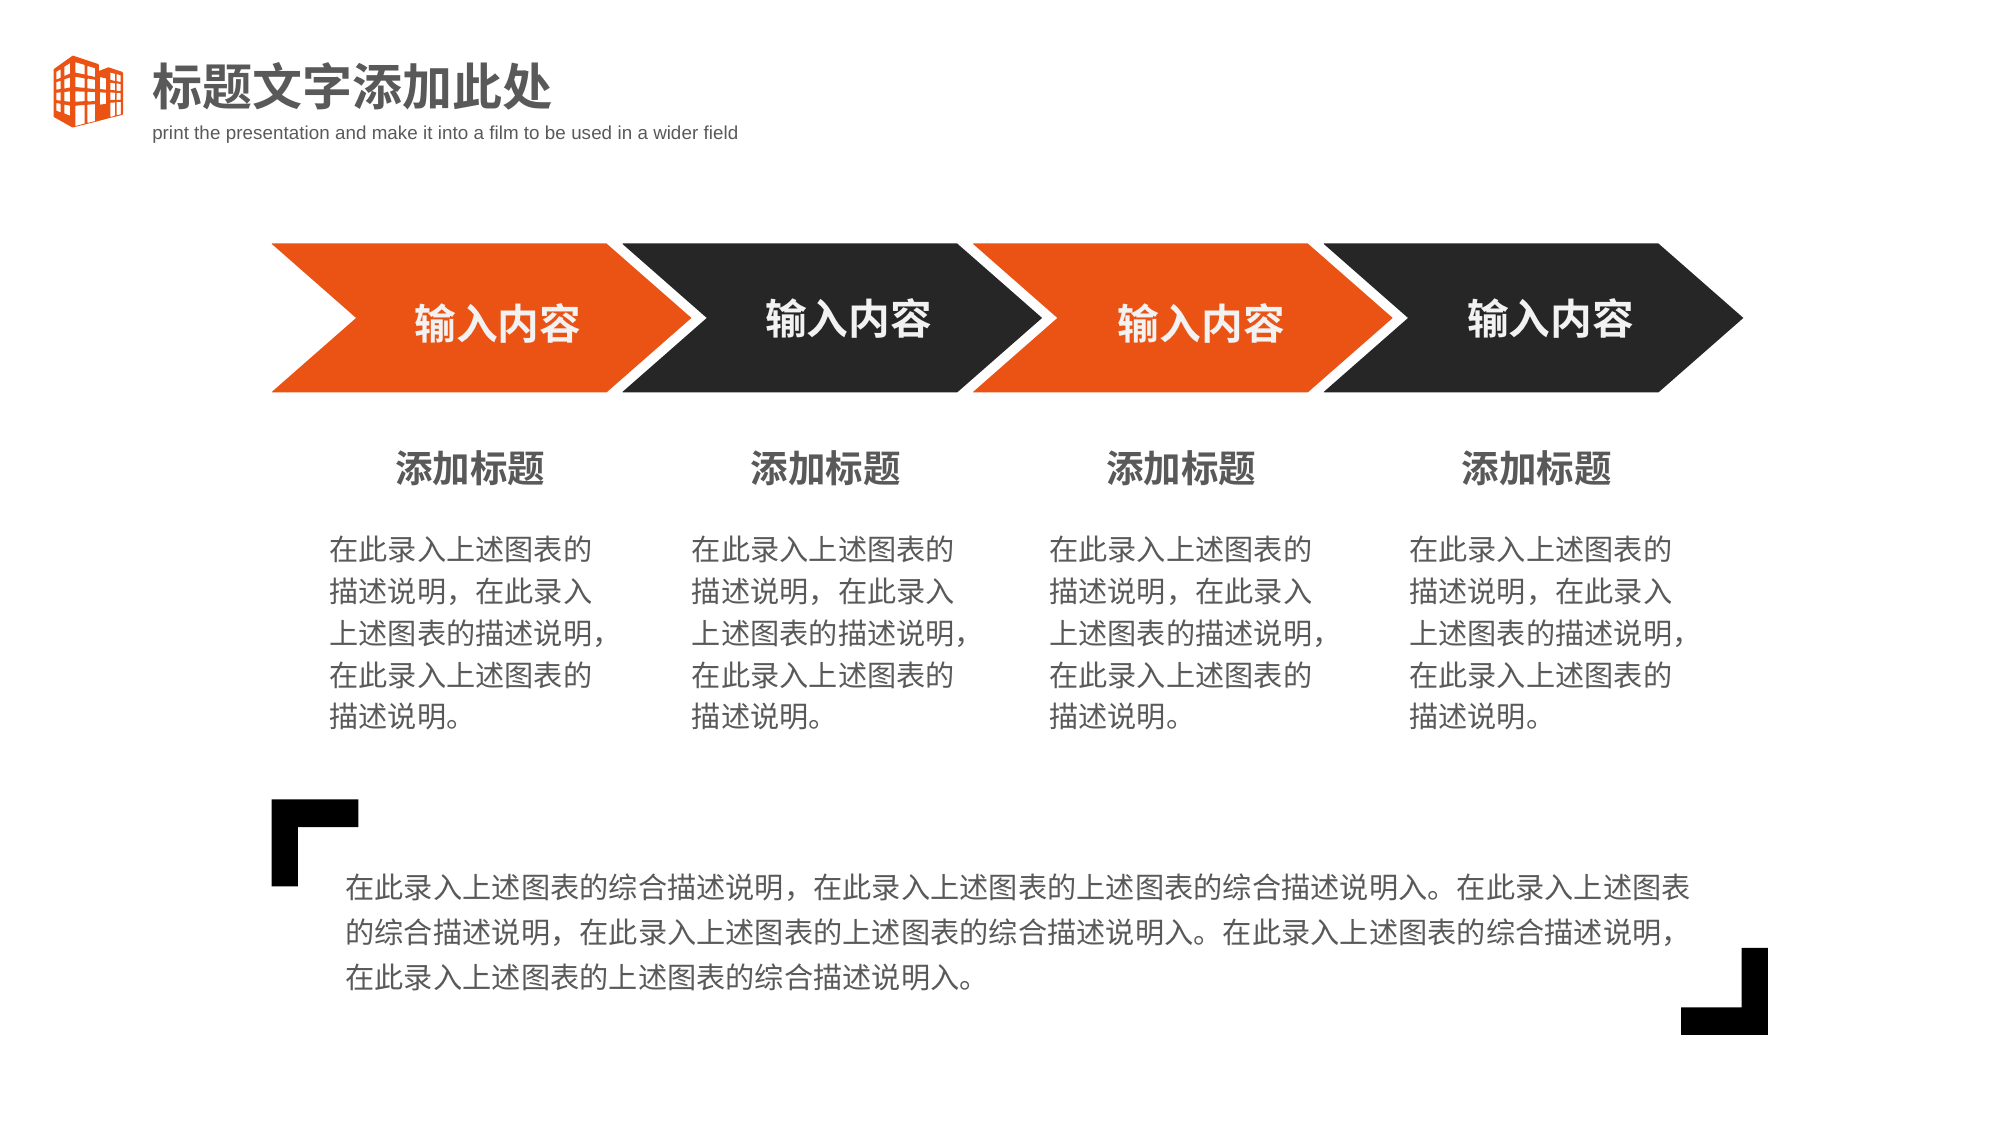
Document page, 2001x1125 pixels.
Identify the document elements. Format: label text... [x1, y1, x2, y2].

text_box [271, 799, 359, 887]
text_box [1681, 947, 1768, 1035]
text_box 添加标题 [1091, 438, 1272, 498]
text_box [1393, 243, 1744, 393]
text_box 添加标题 [380, 438, 561, 498]
text_box 在此录入上述图表的描述说明，在此录入上述图表的描述说明，在此录入上述图表的描述说明。 [1034, 516, 1345, 742]
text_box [973, 243, 1393, 393]
text_box 在此录入上述图表的描述说明，在此录入上述图表的描述说明，在此录入上述图表的描述说明。 [314, 516, 628, 742]
text_box 添加标题 [1446, 438, 1628, 498]
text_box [271, 243, 692, 393]
text_box 添加标题 [735, 438, 916, 498]
text_box 在此录入上述图表的描述说明，在此录入上述图表的描述说明，在此录入上述图表的描述说明。 [1394, 516, 1702, 742]
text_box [692, 243, 973, 393]
text_box 在此录入上述图表的描述说明，在此录入上述图表的描述说明，在此录入上述图表的描述说明。 [676, 516, 985, 742]
text_box 在此录入上述图表的综合描述说明，在此录入上述图表的上述图表的综合描述说明入。在此录入上述图表的综合描述说明，在此录入上述图表的上述图表的综合描述说明入。在此录入上述图表的综合描述说明，在此录入上述图表的上述图表的综合描述说明入。 [330, 851, 1733, 1002]
